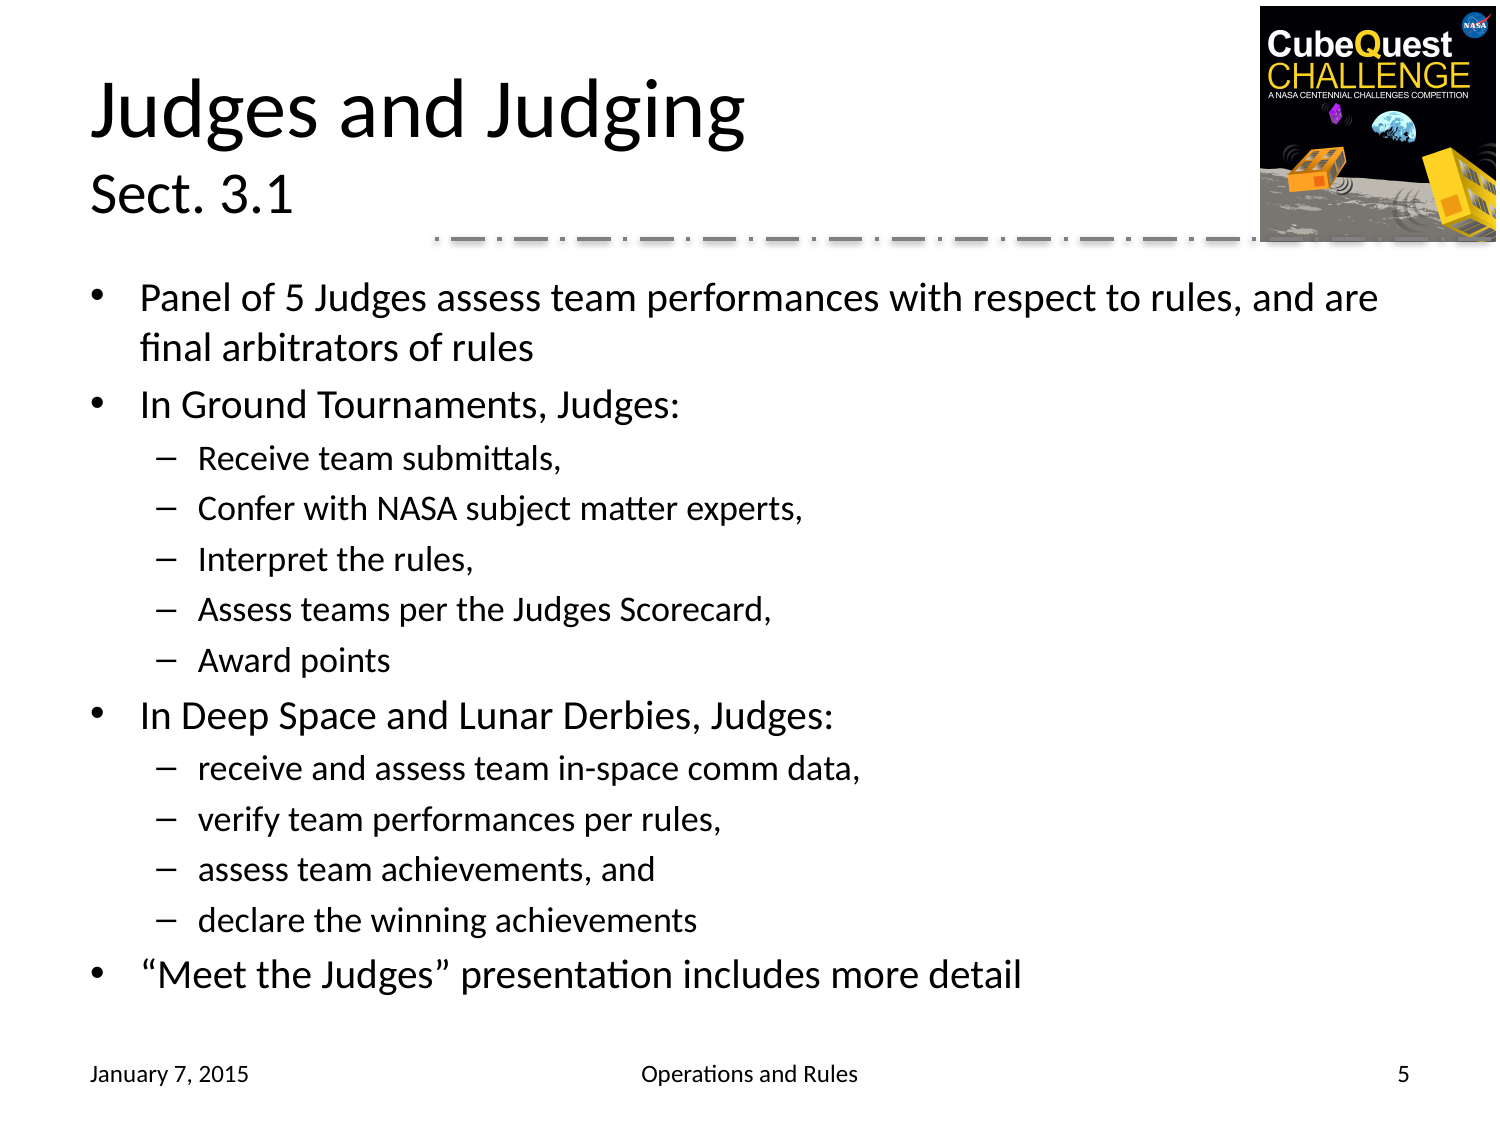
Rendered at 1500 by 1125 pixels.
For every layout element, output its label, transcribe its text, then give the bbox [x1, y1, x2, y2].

picture [1260, 6, 1496, 242]
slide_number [75, 1042, 425, 1103]
slide_number 5 [1074, 1042, 1425, 1103]
title Judges and Judging Sect. 3.1 [75, 45, 1237, 233]
footer Operations and Rules [512, 1042, 988, 1103]
list Panel of 5 Judges assess team performances with respect to rules, and are final arbitrators of rules In Ground Tournaments, Judges: Receive team submittals, Confer with NASA subject matter experts, Interpret the rules, Assess teams per the Judges Scorecard, Award points In Deep Space and Lunar Derbies, Judges: receive and assess team in-space comm data, verify team performances per rules, assess team achievements, and declare the winning achievements “Meet the Judges” presentation includes more detail [75, 262, 1425, 1005]
